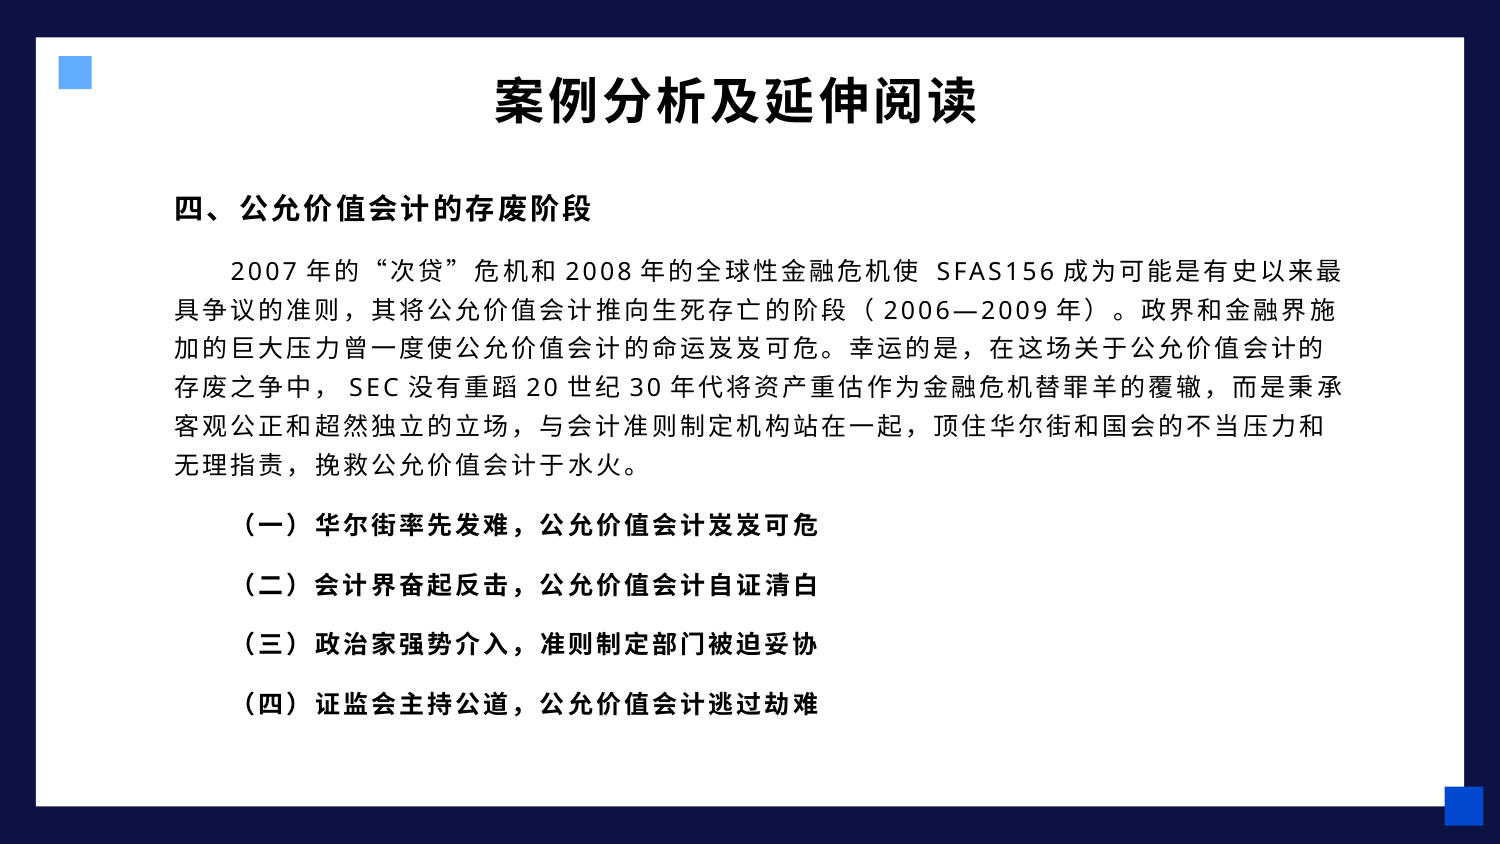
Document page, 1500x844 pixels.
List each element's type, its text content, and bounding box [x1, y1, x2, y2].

list 四、公允价值会计的存废阶段 2007年的“次贷”危机和2008年的全球性金融危机使 SFAS156成为可能是有史以来最具争议的准则，其将公允价值会计推向生死存亡的阶段（2006—2009年）。政界和金融界施加的巨大压力曾一度使公允价值会计的命运岌岌可危。幸运的是，在这场关于公允价值会计的存废之争中，SEC没有重蹈20世纪30年代将资产重估作为金融危机替罪羊的覆辙，而是秉承客观公正和超然独立的立场，与会计准则制定机构站在一起，顶住华尔街和国会的不当压力和无理指责，挽救公允价值会计于水火。 （一）华尔街率先发难，公允价值会计岌岌可危 （二）会计界奋起反击，公允价值会计自证清白 （三）政治家强势介入，准则制定部门被迫妥协 （四）证监会主持公道，公允价值会计逃过劫难 [157, 179, 1365, 765]
title 案例分析及延伸阅读 [141, 48, 1327, 138]
